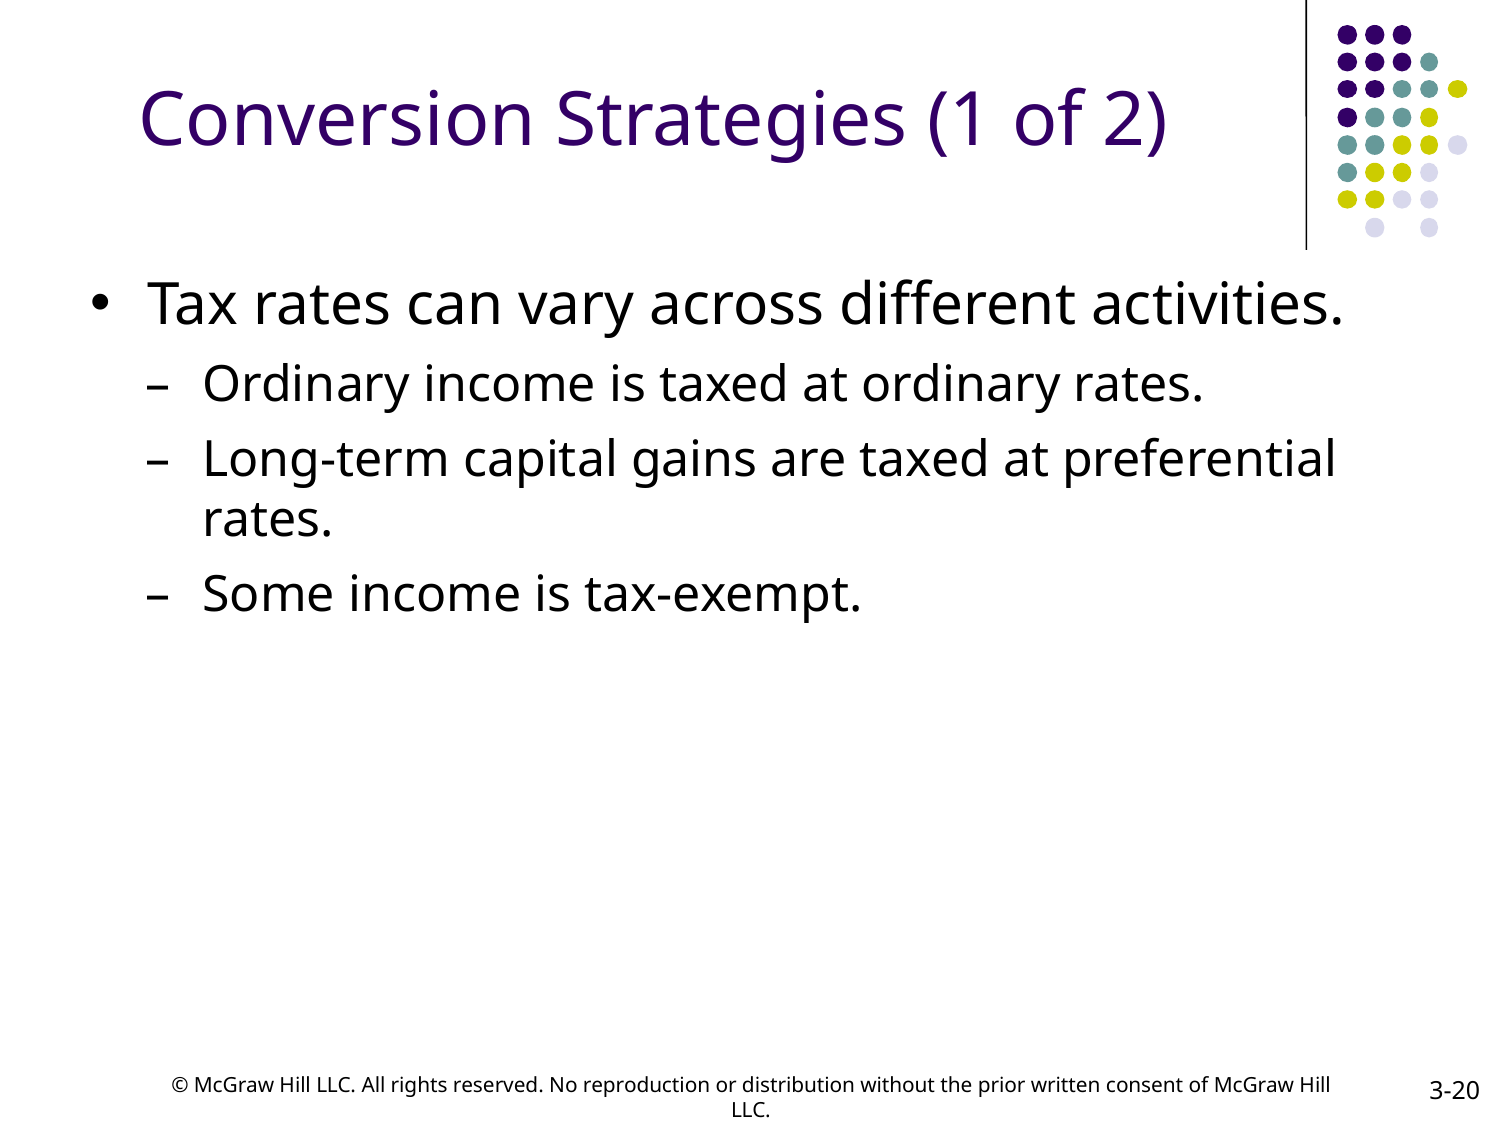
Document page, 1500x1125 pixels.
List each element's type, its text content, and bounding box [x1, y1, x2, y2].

list Tax rates can vary across different activities. Ordinary income is taxed at ordinary rates. Long-term capital gains are taxed at preferential rates. Some income is tax-exempt. [75, 259, 1425, 1062]
slide_number 3-20 [1345, 1061, 1496, 1122]
title Conversion Strategies (1 of 2) [32, 8, 1275, 234]
